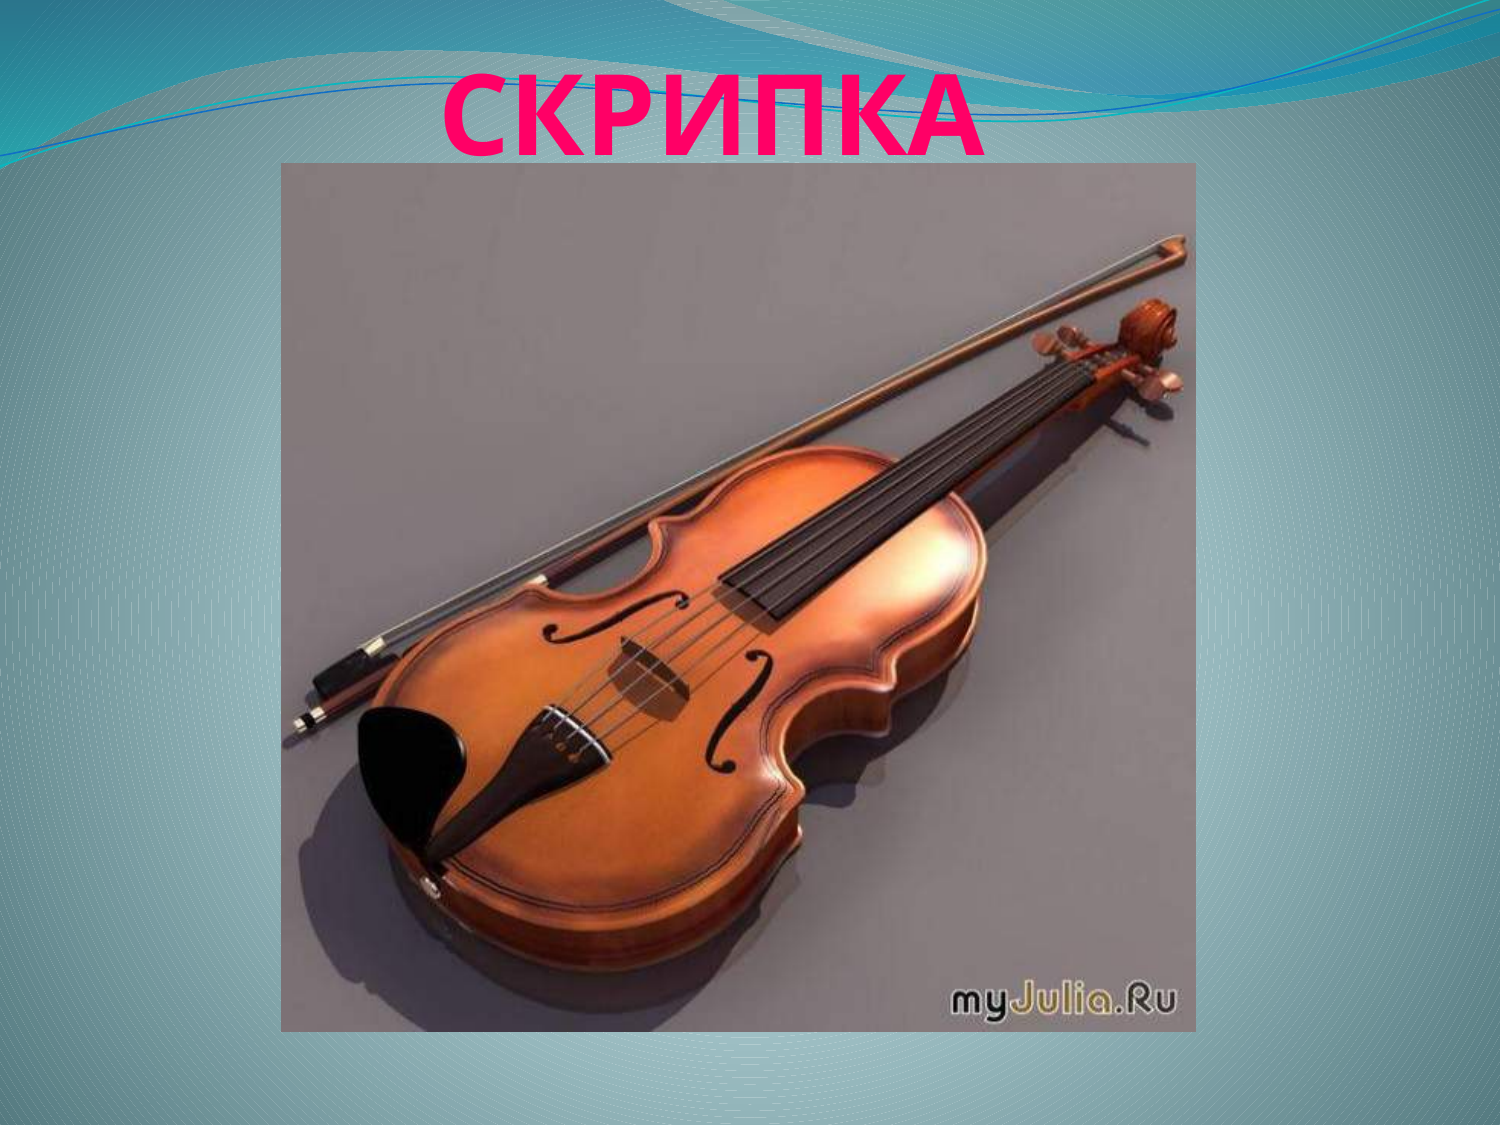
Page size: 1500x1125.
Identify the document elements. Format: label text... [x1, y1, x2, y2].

picture [280, 163, 1196, 1032]
text_box СКРИПКА [328, 35, 1067, 163]
